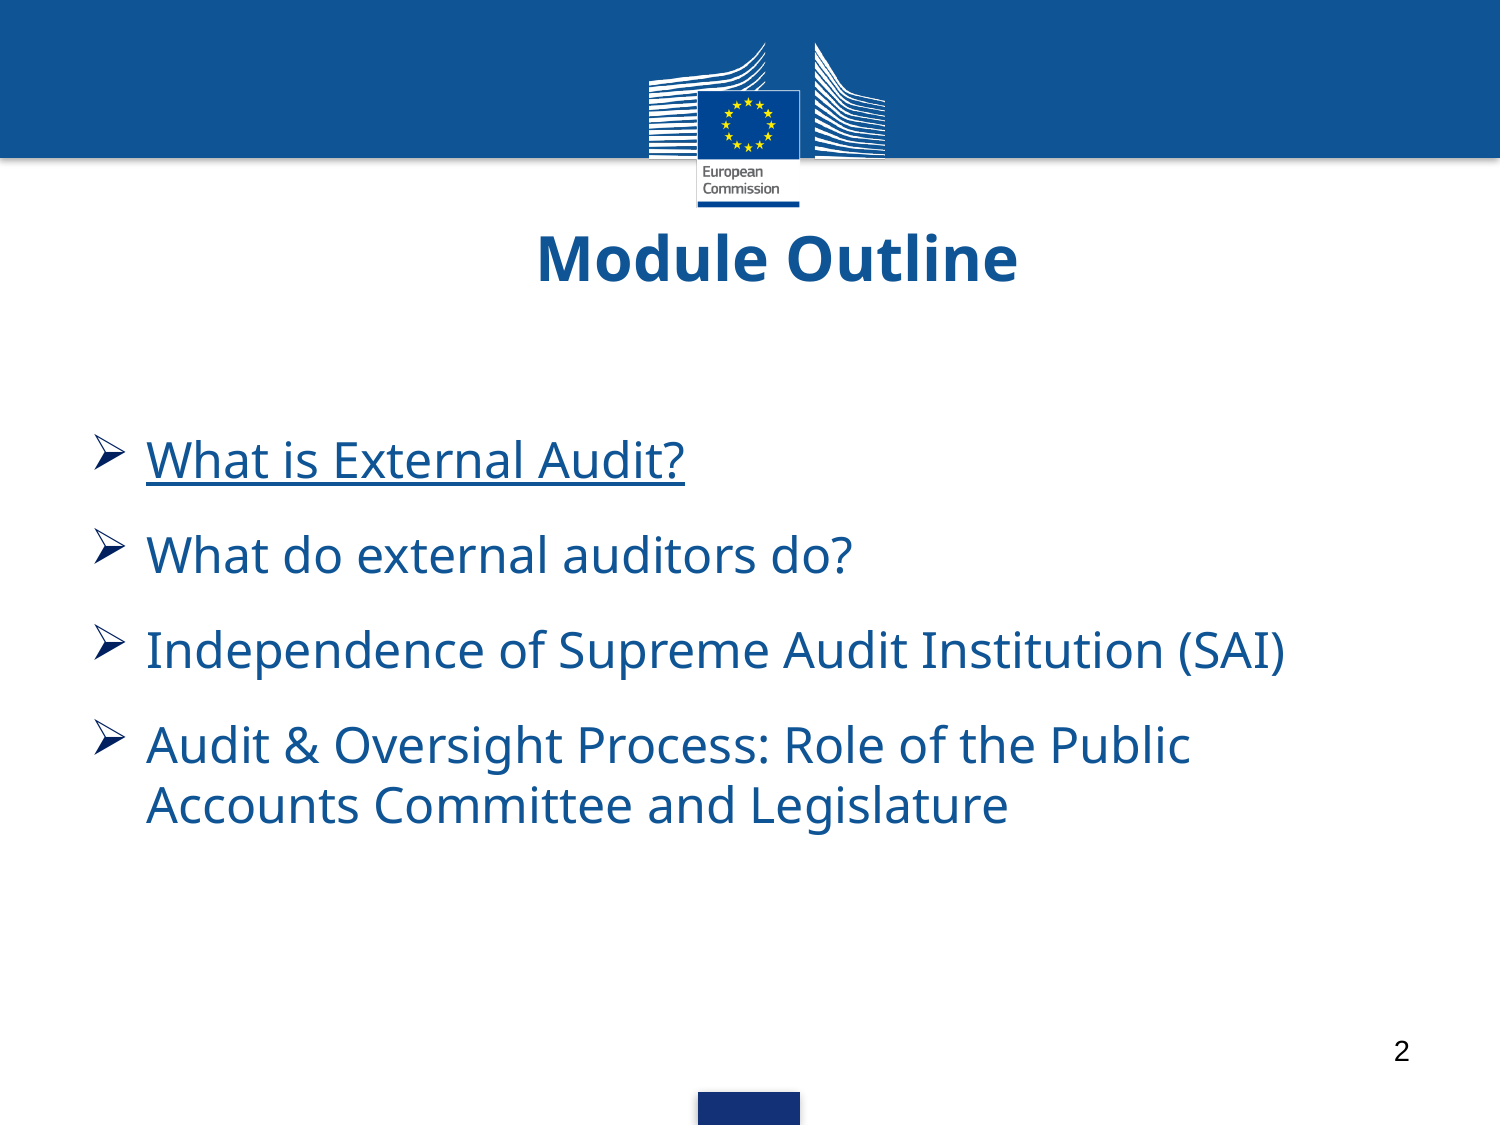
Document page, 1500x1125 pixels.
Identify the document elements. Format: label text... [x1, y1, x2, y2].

picture [649, 42, 885, 197]
list What is External Audit? What do external auditors do? Independence of Supreme Audit Institution (SAI) Audit & Oversight Process: Role of the Public Accounts Committee and Legislature [74, 420, 1426, 929]
title Module Outline [0, 197, 1499, 315]
slide_number 2 [1074, 1024, 1426, 1103]
